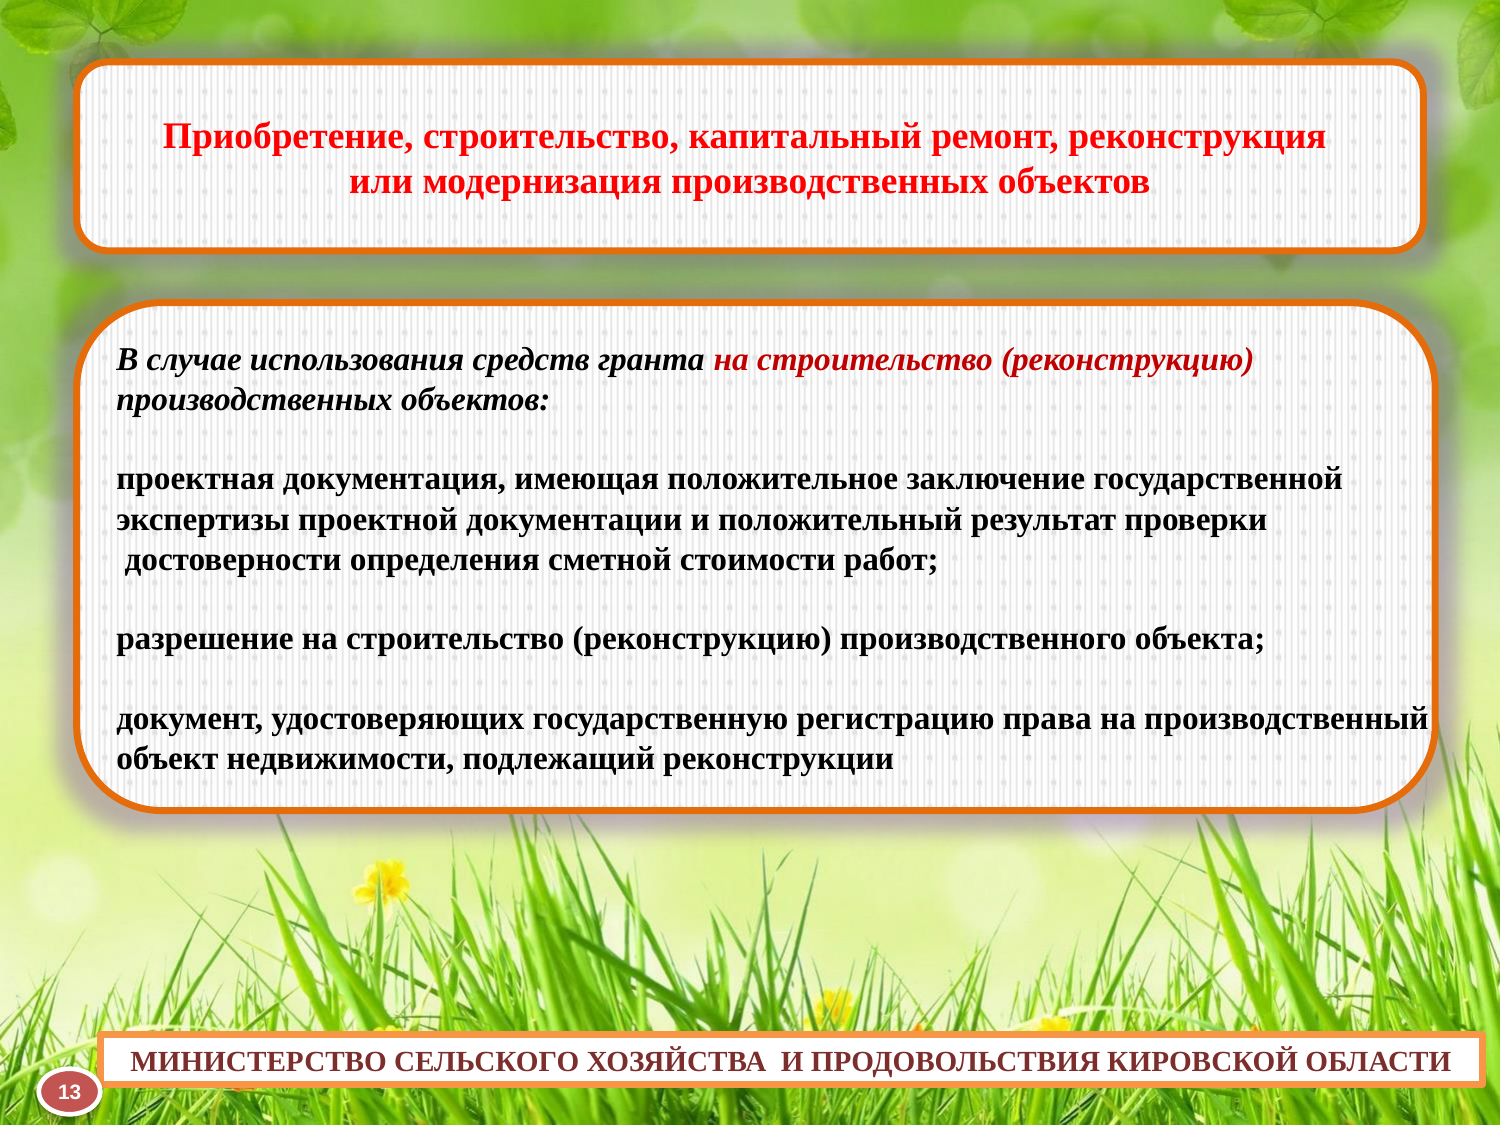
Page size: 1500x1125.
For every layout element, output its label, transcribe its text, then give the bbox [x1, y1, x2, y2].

text_box МИНИСТЕРСТВО СЕЛЬСКОГО ХОЗЯЙСТВА И ПРОДОВОЛЬСТВИЯ КИРОВСКОЙ ОБЛАСТИ [97, 1031, 1486, 1088]
text_box Приобретение, строительство, капитальный ремонт, реконструкция или модернизация производственных объектов [73, 58, 1427, 255]
picture [0, 0, 1500, 1125]
text_box В случае использования средств гранта на строительство (реконструкцию) производственных объектов: проектная документация, имеющая положительное заключение государственной экспертизы проектной документации и положительный результат проверки достоверности определения сметной стоимости работ; разрешение на строительство (реконструкцию) производственного объекта; документ, удостоверяющих государственную регистрацию права на производственный объект недвижимости, подлежащий реконструкции [73, 299, 1439, 815]
text_box 13 [35, 1065, 104, 1118]
